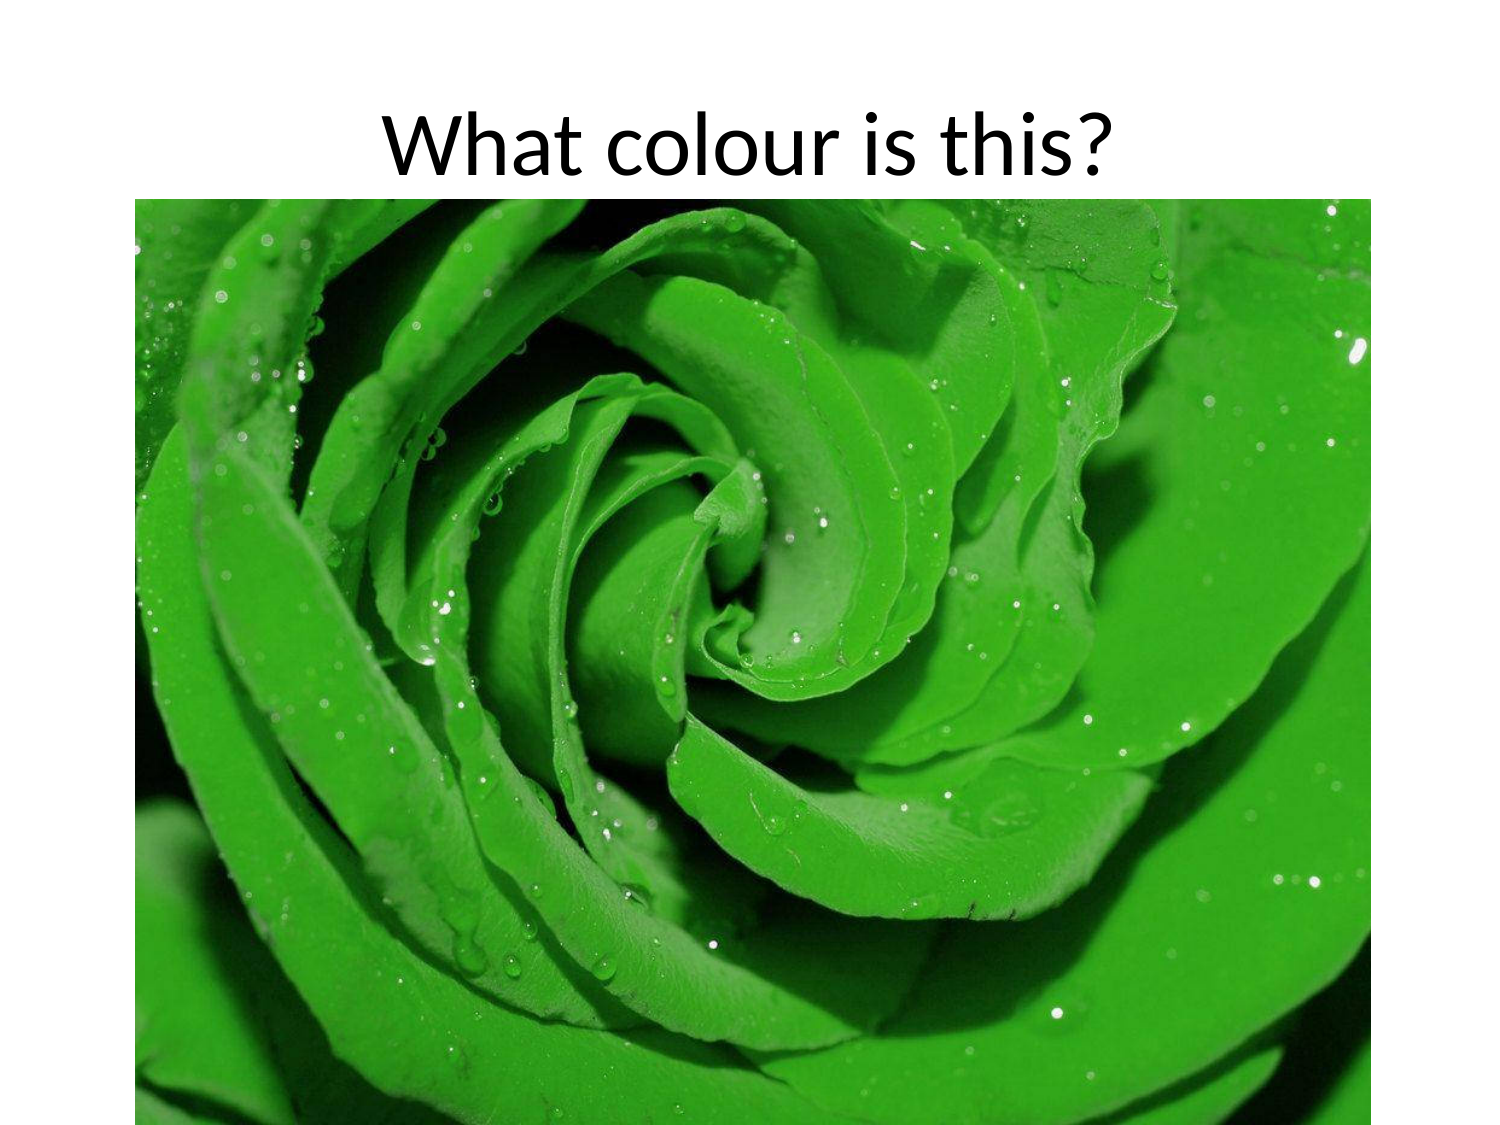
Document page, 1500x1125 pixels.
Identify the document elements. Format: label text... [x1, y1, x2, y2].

title What colour is this? [75, 45, 1425, 233]
picture [135, 198, 1371, 1125]
